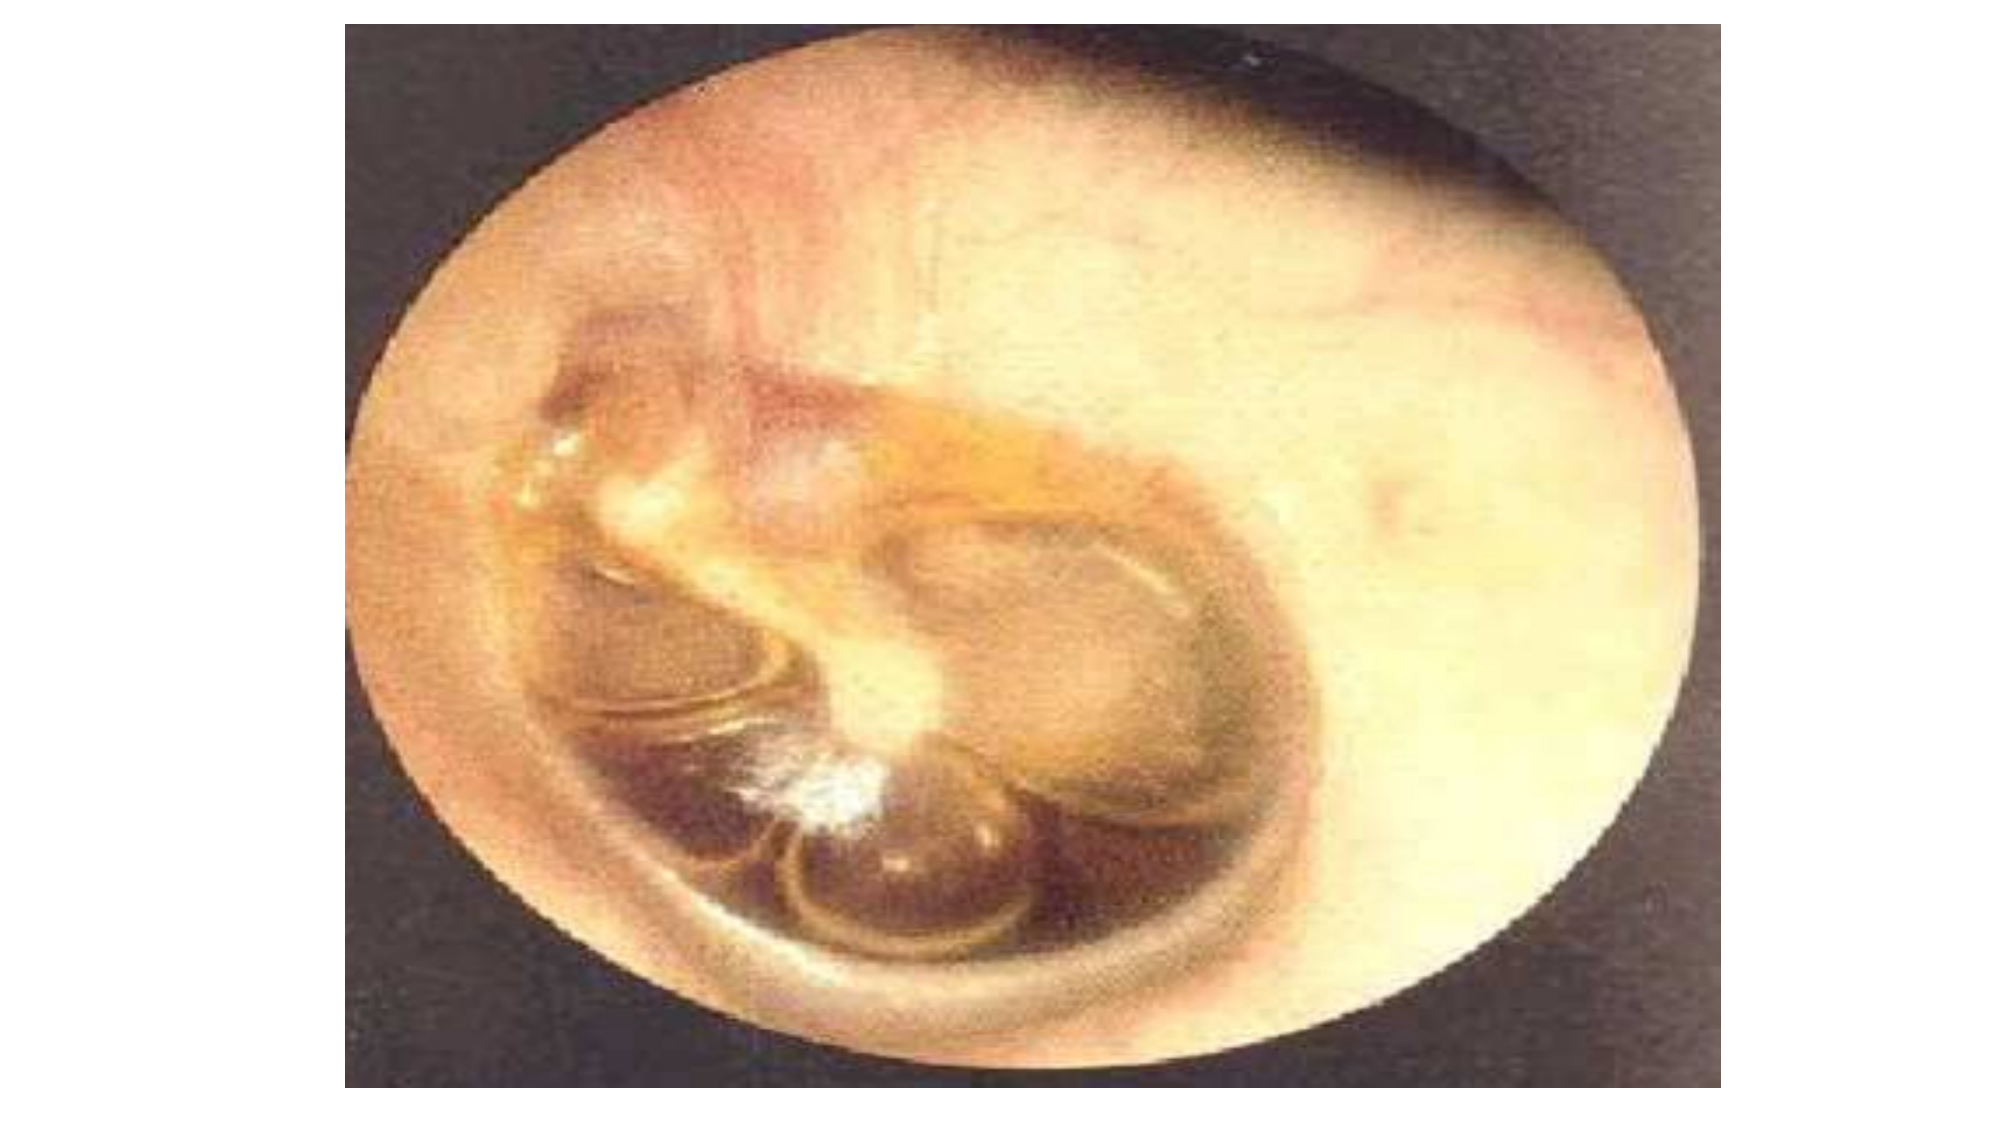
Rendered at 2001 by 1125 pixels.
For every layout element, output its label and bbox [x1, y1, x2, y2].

picture [345, 24, 1721, 1088]
